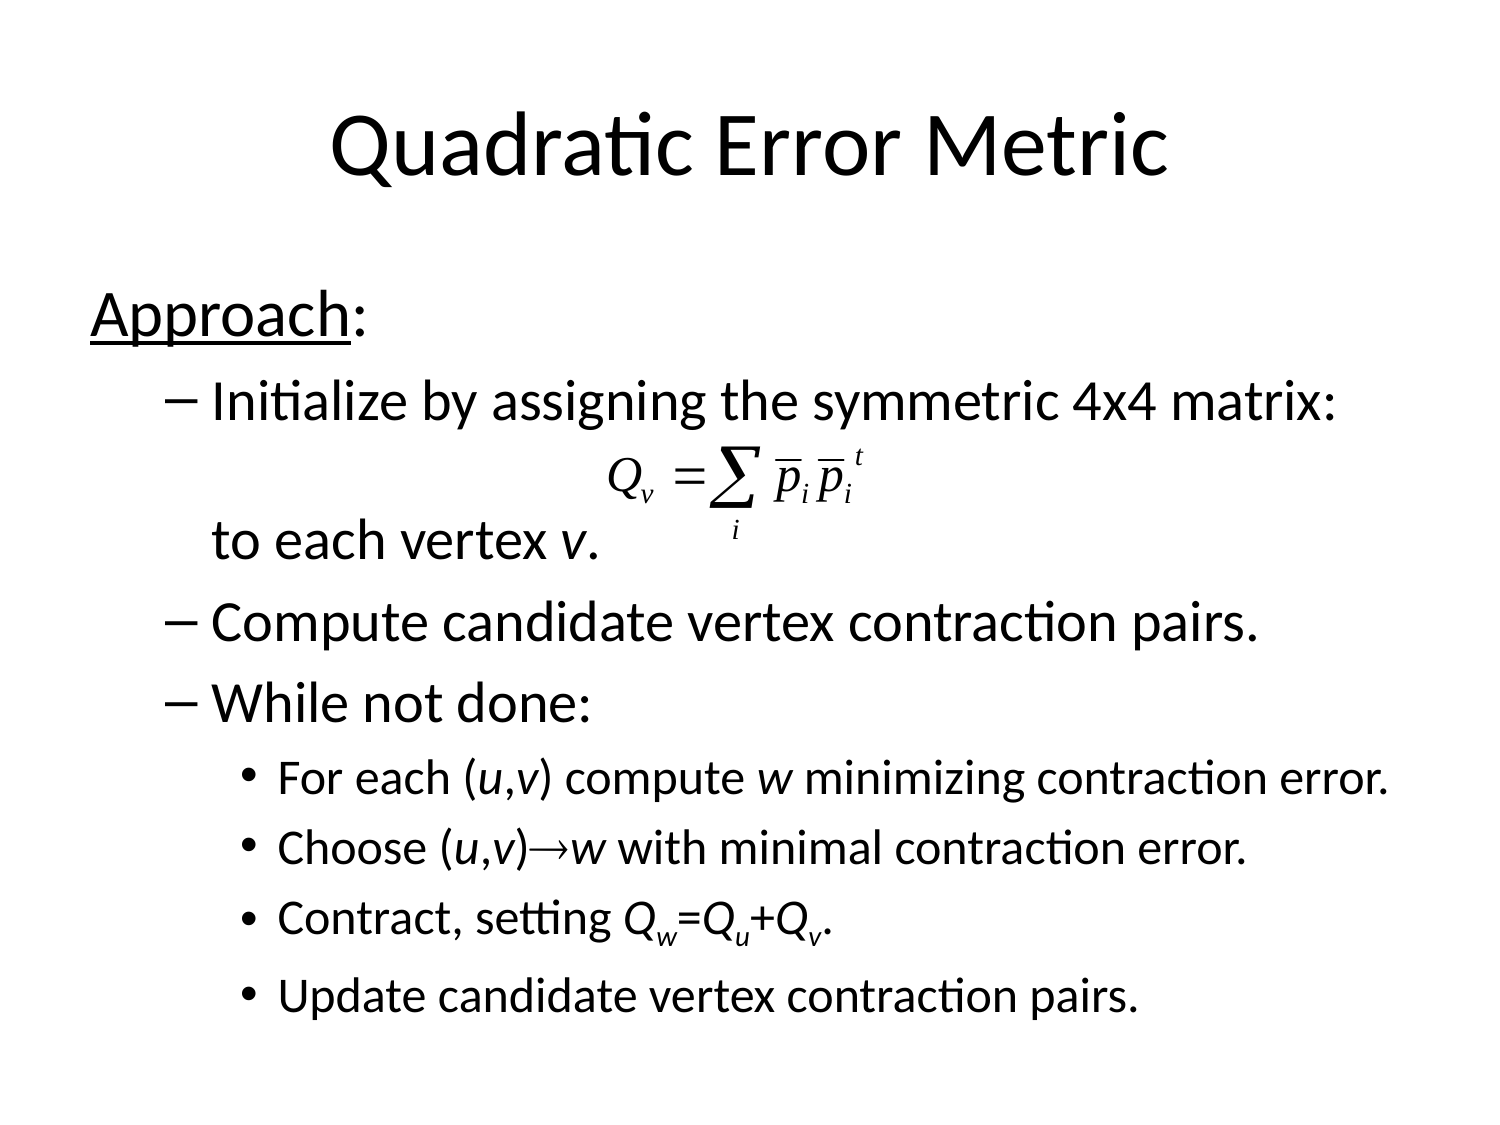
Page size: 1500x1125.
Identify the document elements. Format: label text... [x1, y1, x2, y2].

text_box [599, 432, 880, 551]
title Quadratic Error Metric [75, 45, 1425, 233]
list Approach: Initialize by assigning the symmetric 4x4 matrix: to each vertex v. Compute candidate vertex contraction pairs. While not done: For each (u,v) compute w minimizing contraction error. Choose (u,v)w with minimal contraction error. Contract, setting Qw=Qu+Qv. Update candidate vertex contraction pairs. [75, 262, 1425, 1125]
